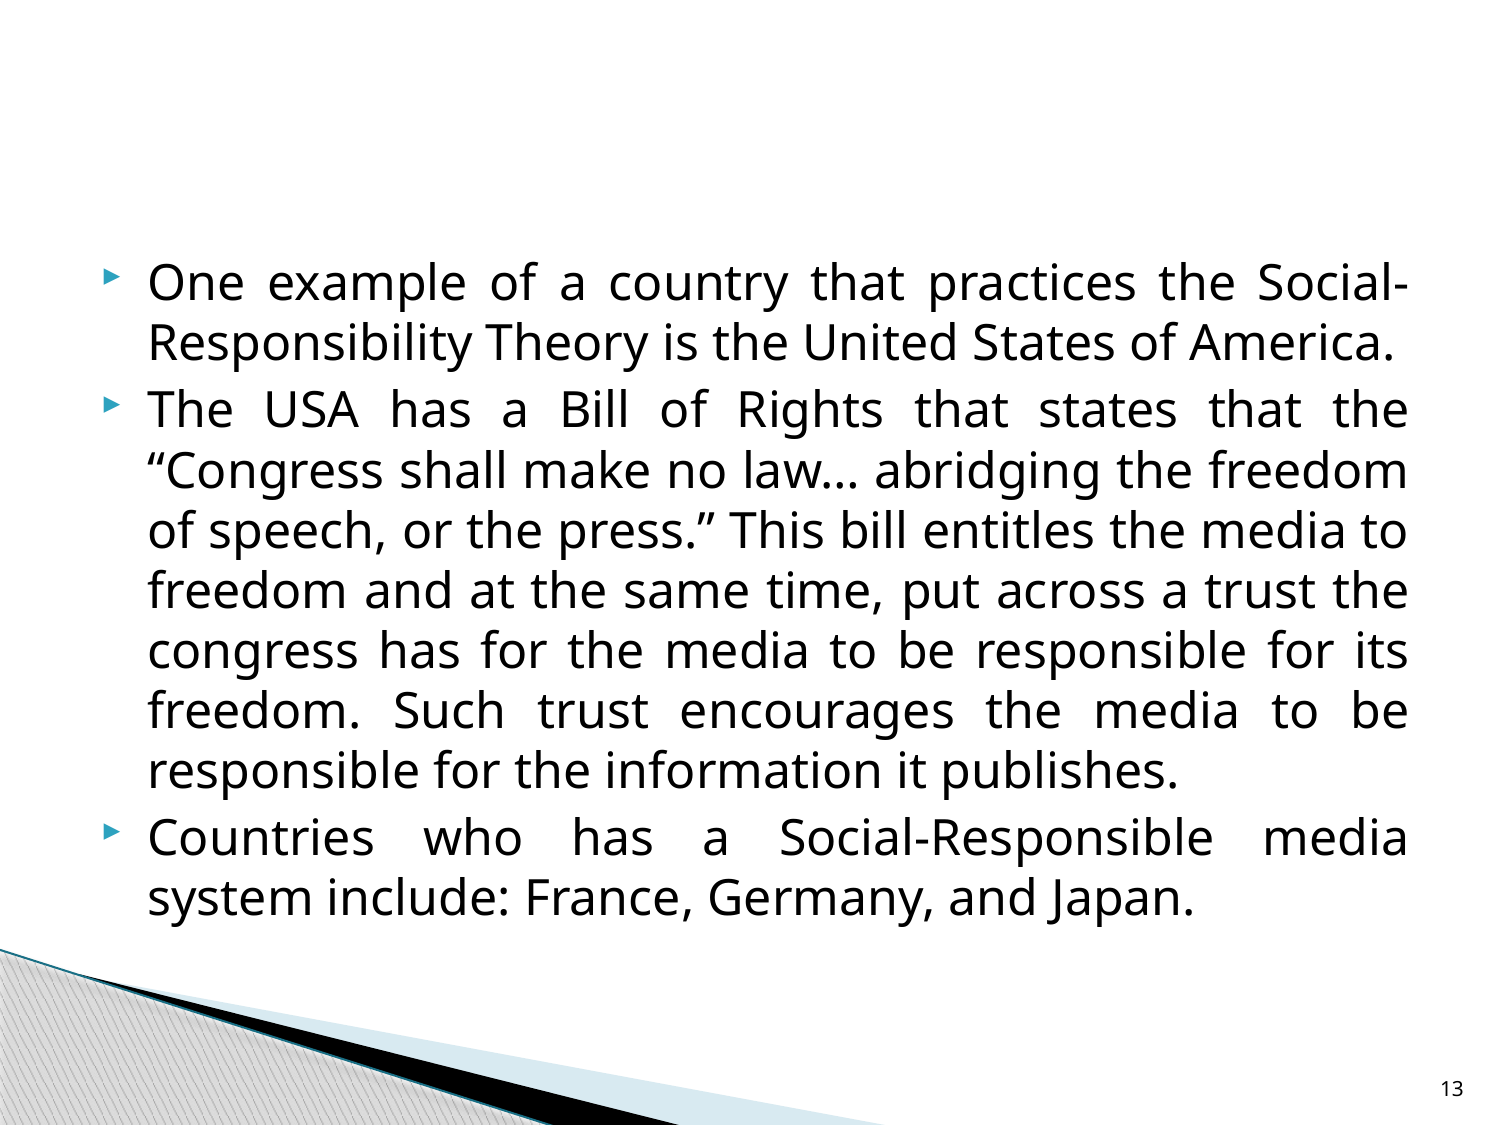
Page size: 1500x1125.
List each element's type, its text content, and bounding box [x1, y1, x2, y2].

slide_number 13 [1418, 1051, 1479, 1112]
list One example of a country that practices the Social-Responsibility Theory is the United States of America. The USA has a Bill of Rights that states that the “Congress shall make no law… abridging the freedom of speech, or the press.” This bill entitles the media to freedom and at the same time, put across a trust the congress has for the media to be responsible for its freedom. Such trust encourages the media to be responsible for the information it publishes. Countries who has a Social-Responsible media system include: France, Germany, and Japan. [75, 243, 1425, 986]
